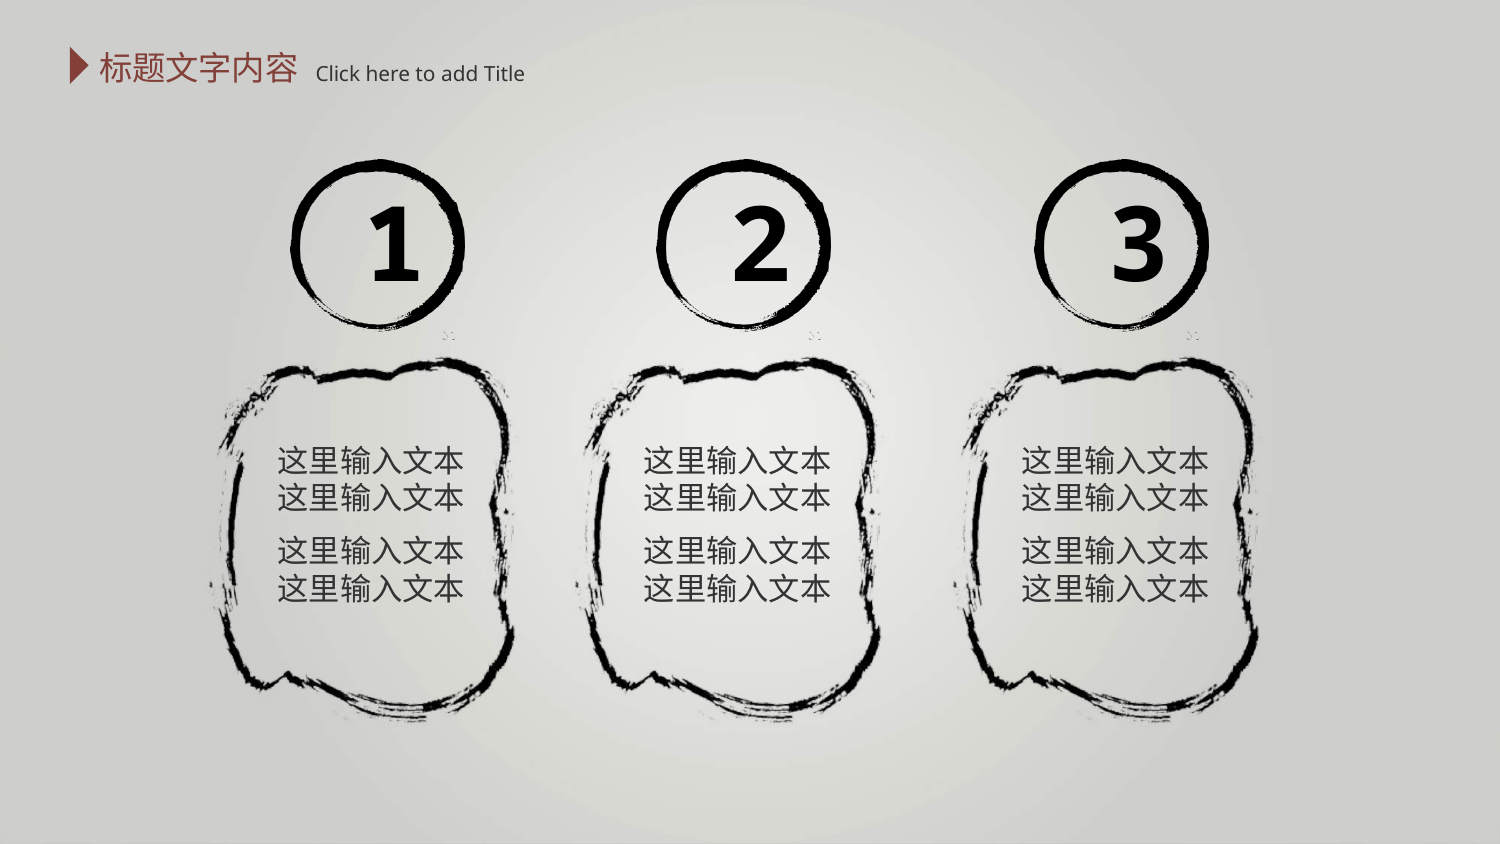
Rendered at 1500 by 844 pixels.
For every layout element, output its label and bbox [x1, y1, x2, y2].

text_box [69, 39, 547, 95]
picture [0, 0, 1500, 844]
